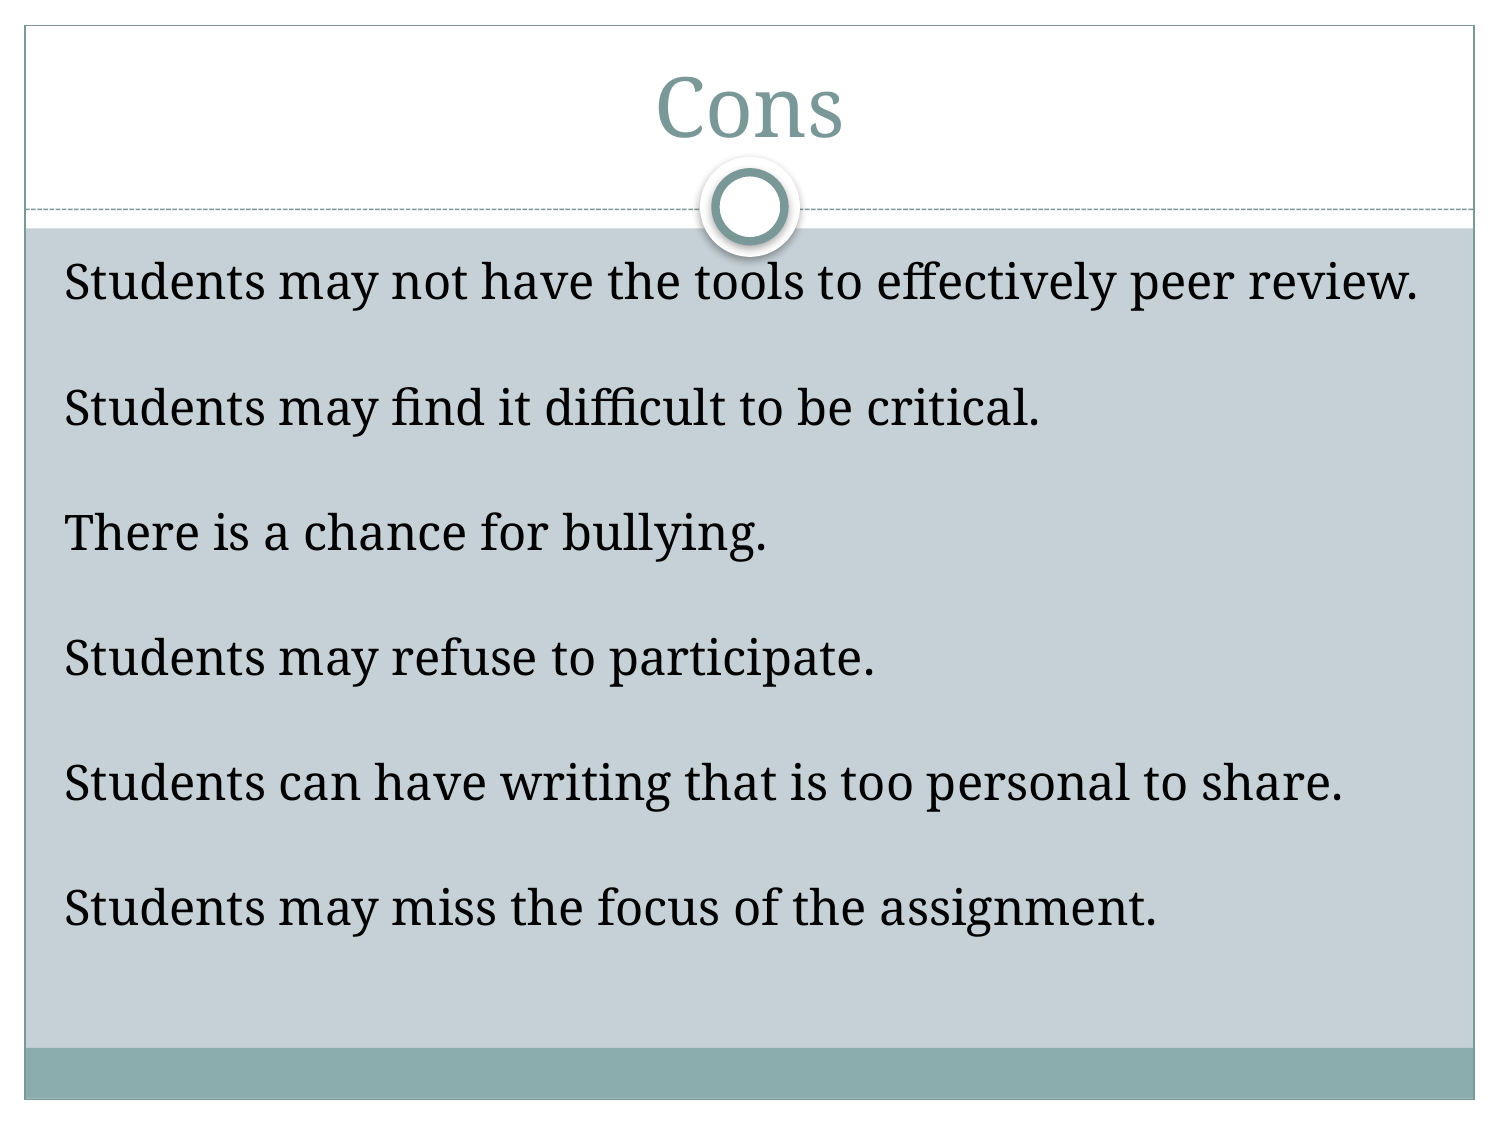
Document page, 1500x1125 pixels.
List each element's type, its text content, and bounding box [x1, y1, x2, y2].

title Cons [49, 37, 1450, 162]
list Students may not have the tools to effectively peer review. Students may find it difficult to be critical. There is a chance for bullying. Students may refuse to participate. Students can have writing that is too personal to share. Students may miss the focus of the assignment. [49, 250, 1445, 1001]
